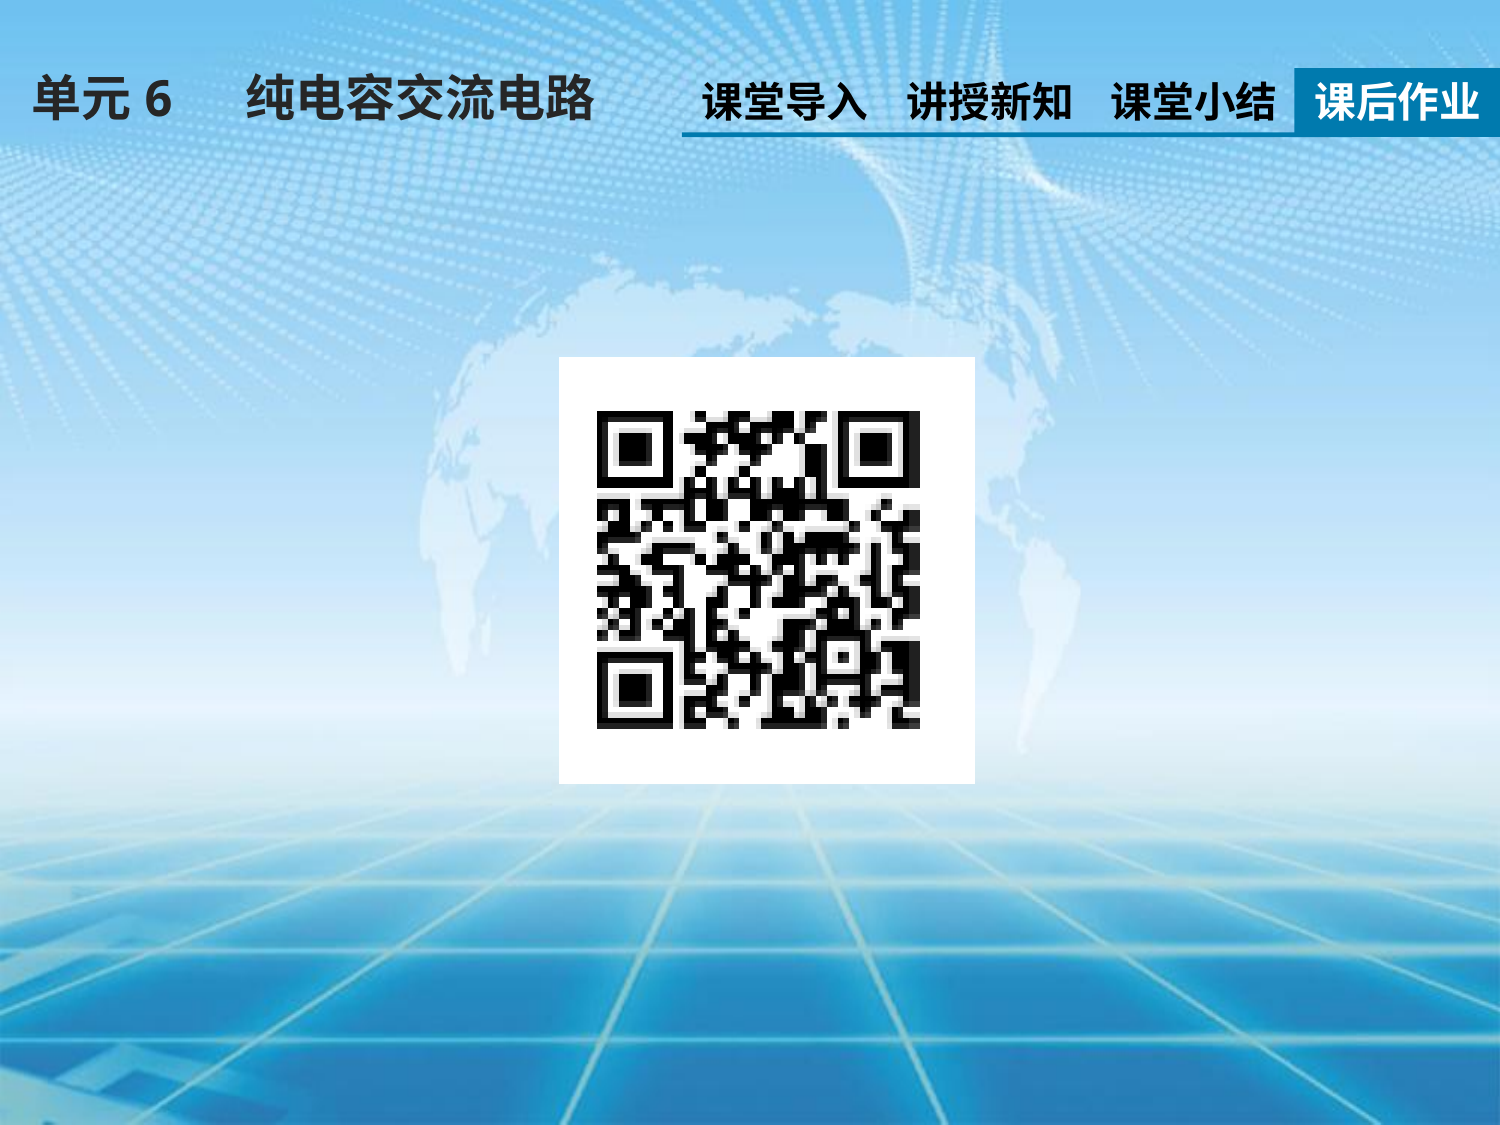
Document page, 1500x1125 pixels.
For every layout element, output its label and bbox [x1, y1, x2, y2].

text_box [16, 59, 1500, 135]
picture [0, 0, 1500, 1125]
